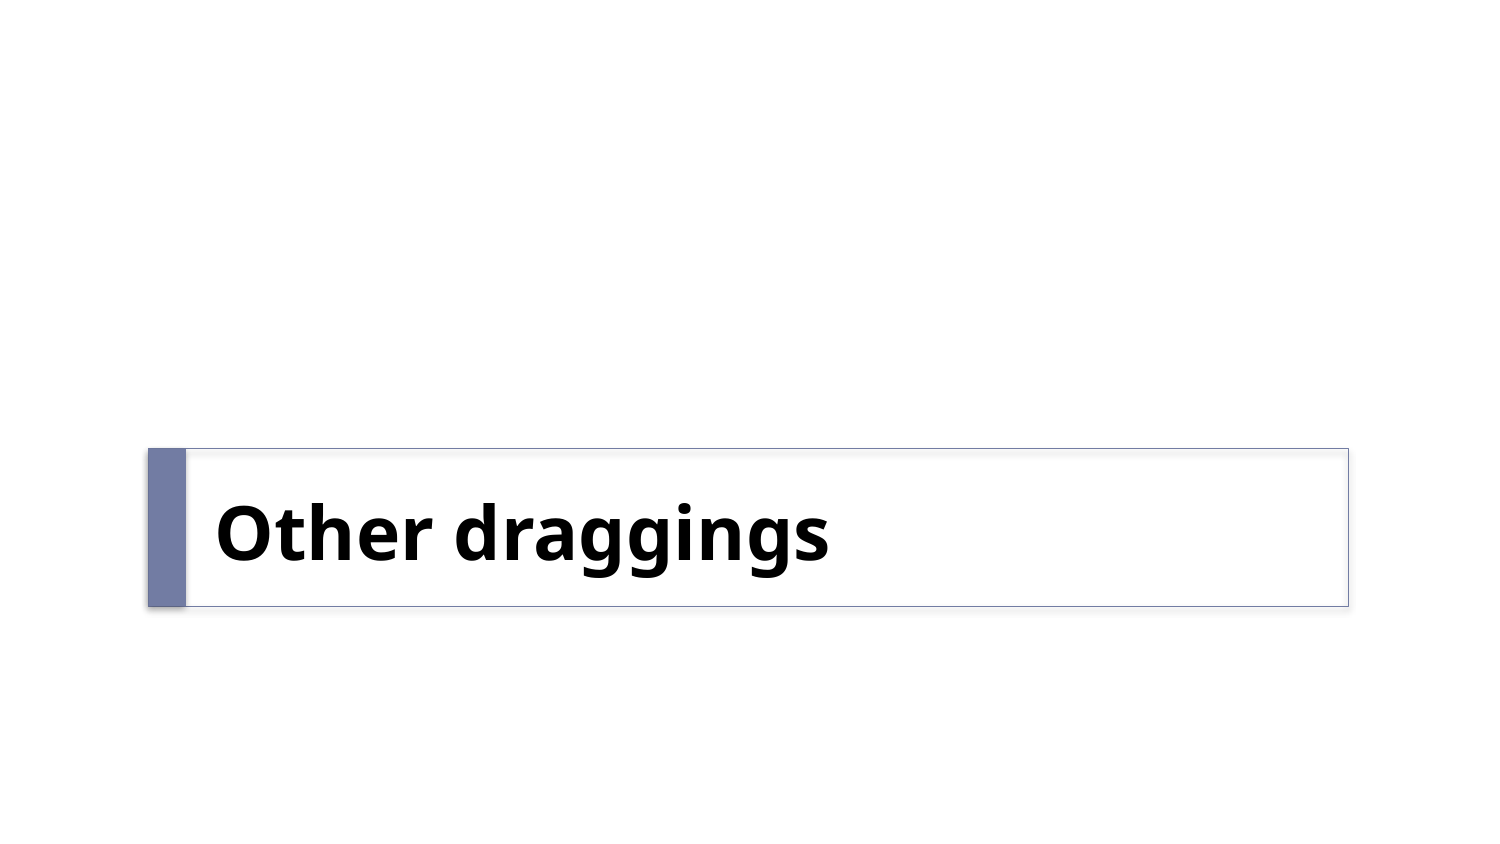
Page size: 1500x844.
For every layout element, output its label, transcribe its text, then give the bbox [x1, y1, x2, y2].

title Other draggings [200, 478, 1325, 600]
